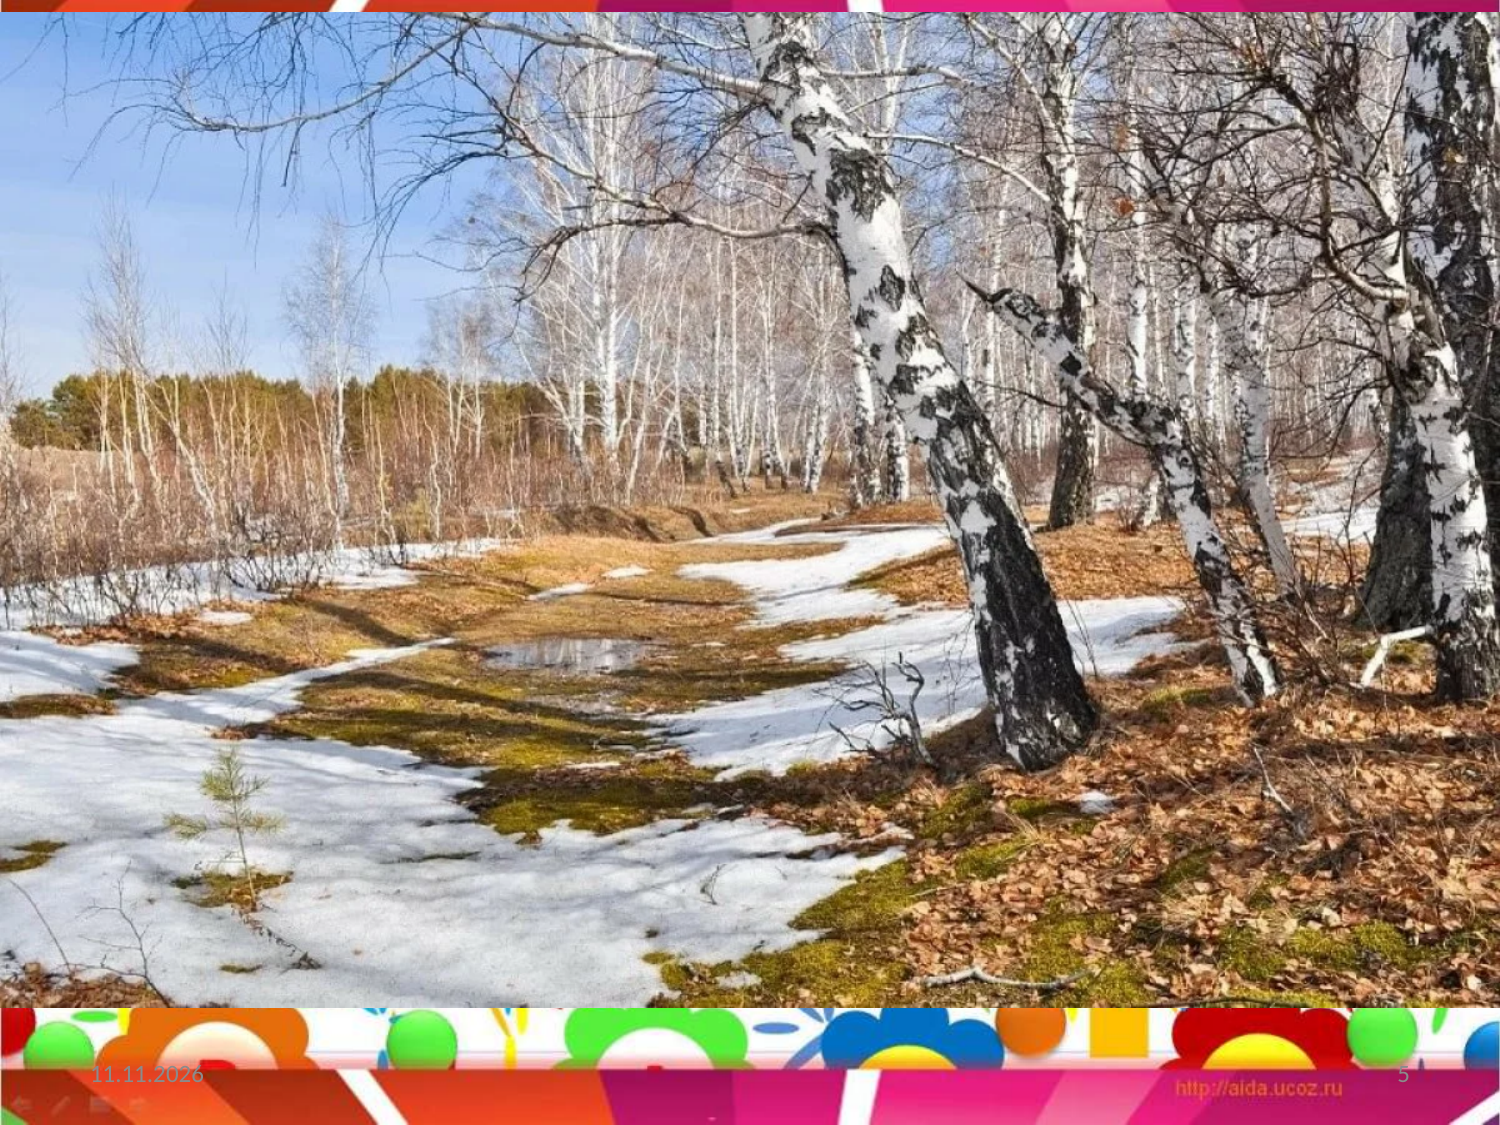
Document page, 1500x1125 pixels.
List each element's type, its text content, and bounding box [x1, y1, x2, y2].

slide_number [75, 1042, 425, 1103]
picture [0, 0, 1500, 1125]
slide_number 5 [1074, 1042, 1425, 1103]
